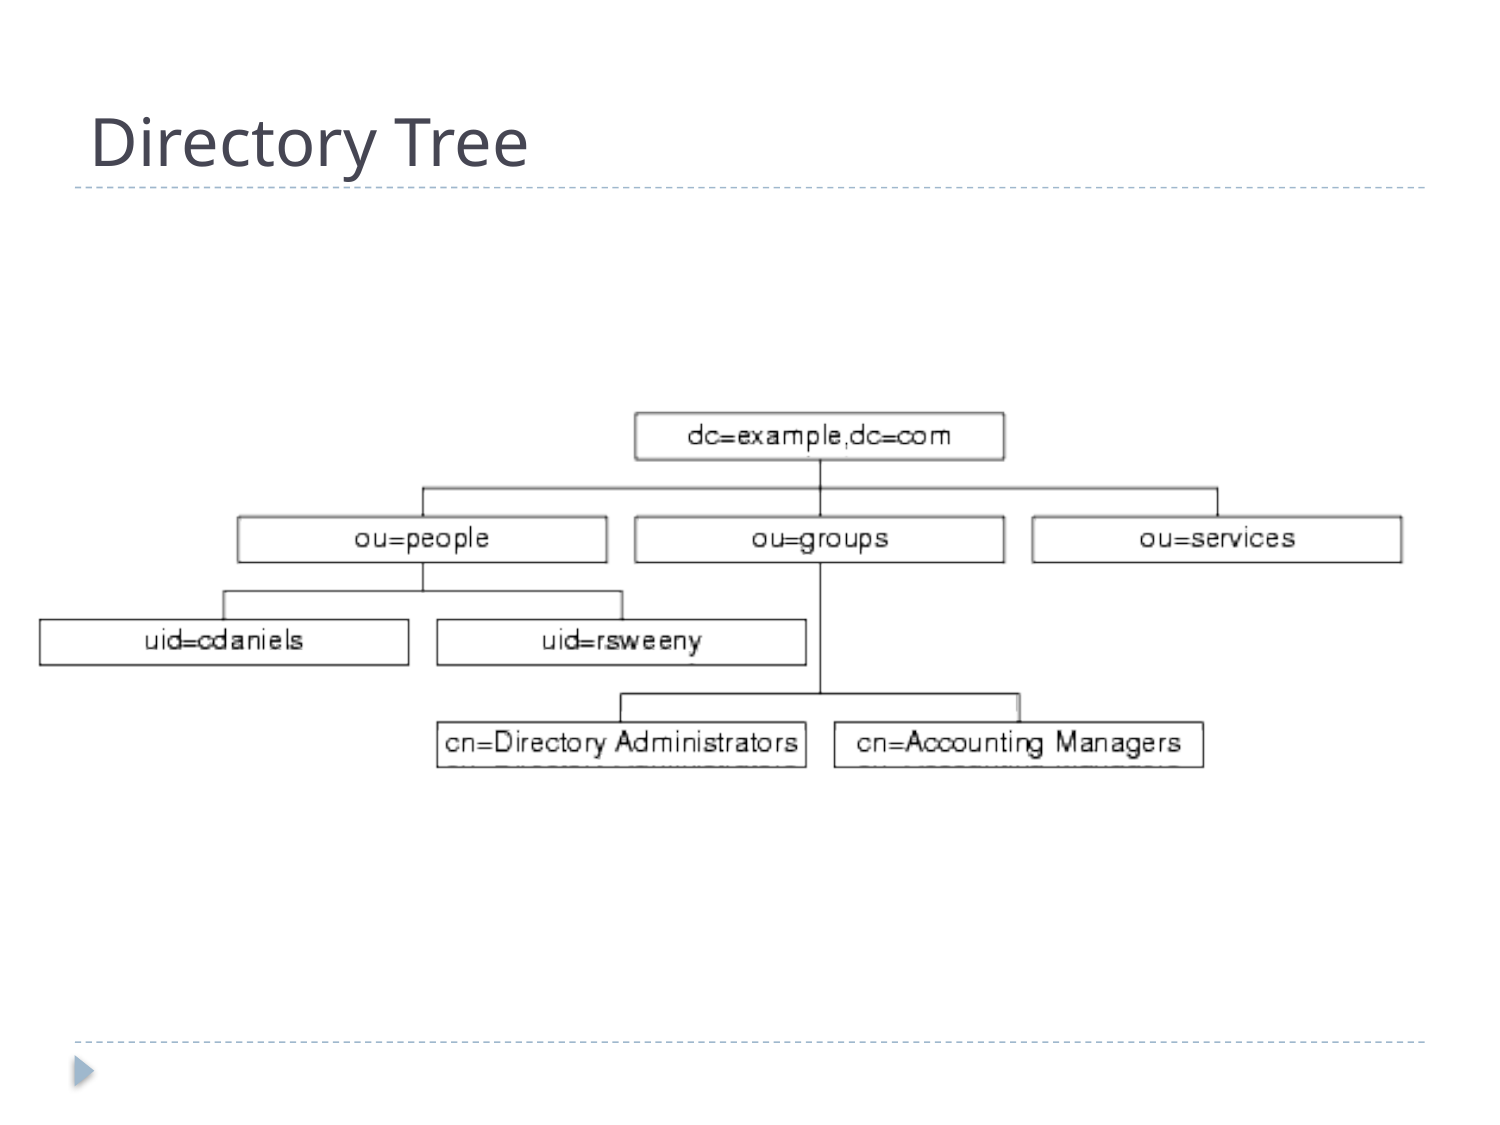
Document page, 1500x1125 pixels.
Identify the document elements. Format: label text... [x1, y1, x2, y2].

title Directory Tree [75, 24, 1425, 188]
picture [37, 312, 1418, 851]
